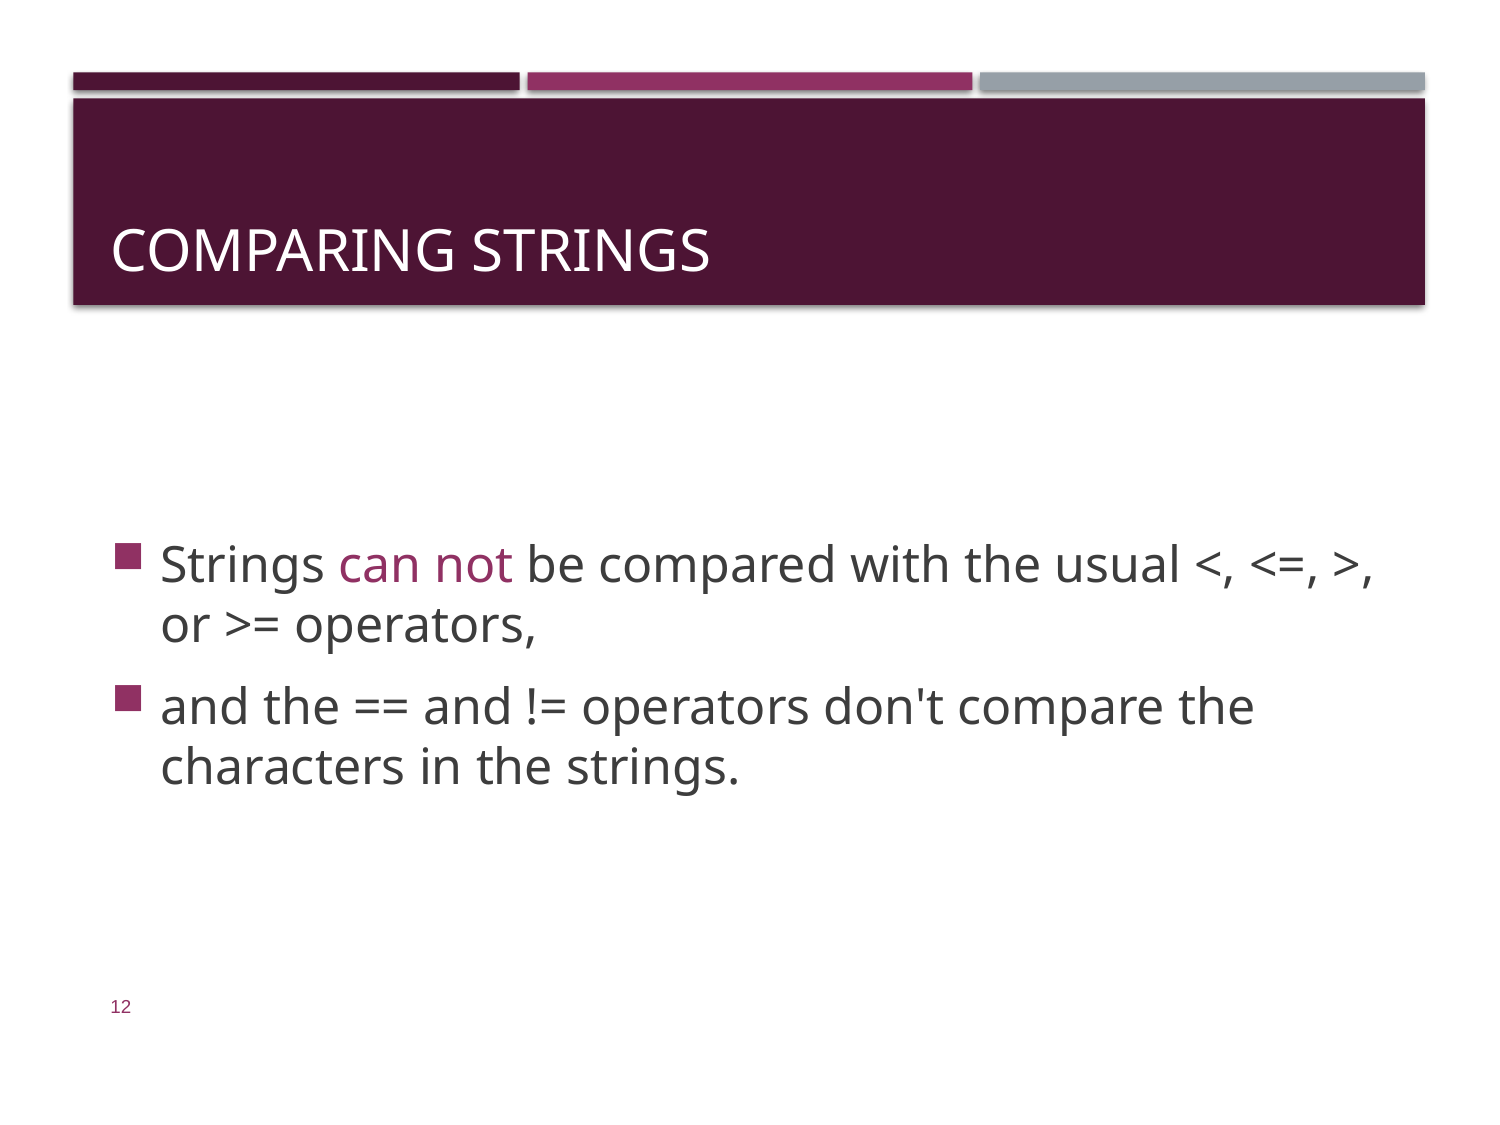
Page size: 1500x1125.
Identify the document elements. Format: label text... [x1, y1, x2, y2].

title Comparing Strings [95, 112, 1406, 291]
slide_number 12 [95, 976, 895, 1037]
list Strings can not be compared with the usual <, <=, >, or >= operators, and the == and != operators don't compare the characters in the strings. [95, 365, 1407, 962]
